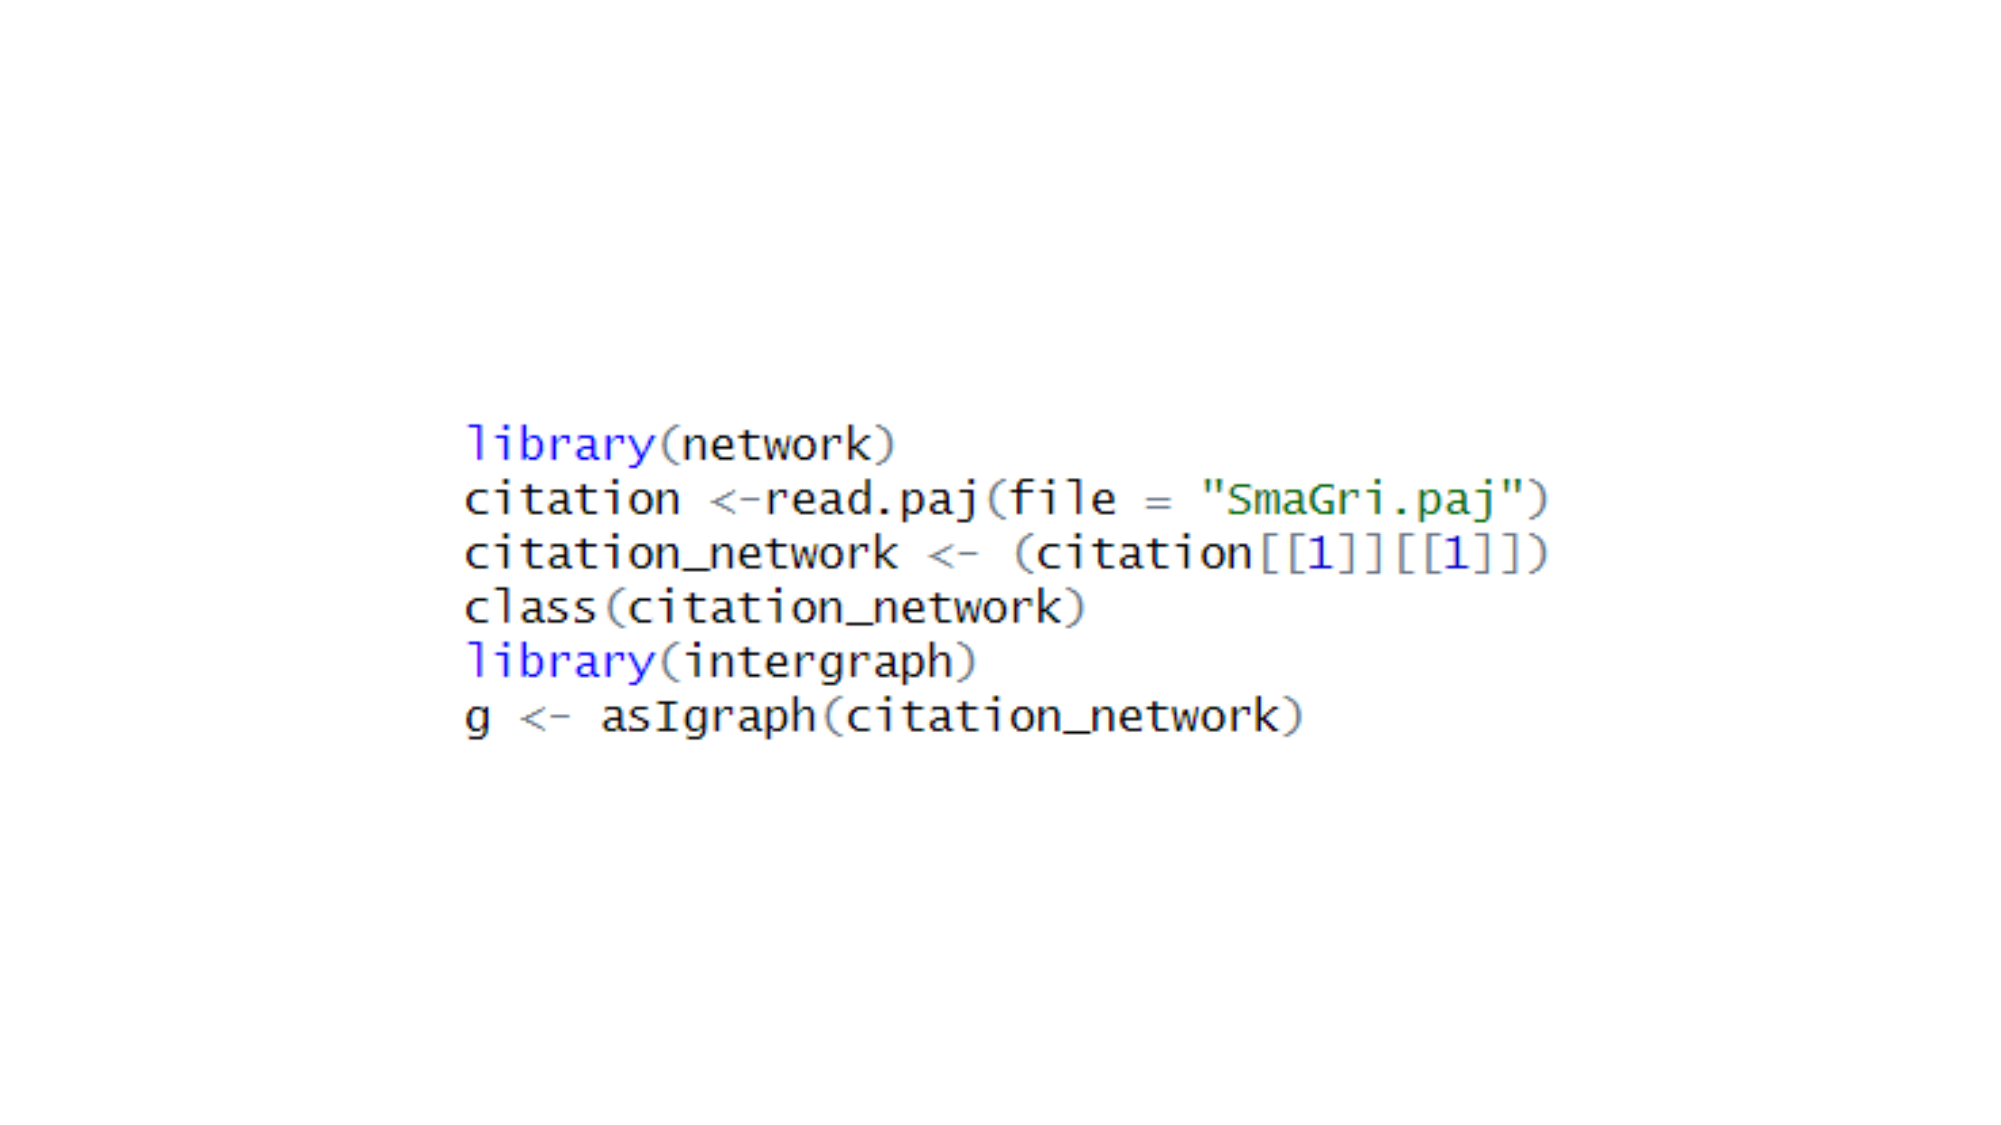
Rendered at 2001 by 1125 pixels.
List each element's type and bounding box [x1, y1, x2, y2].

list [405, 401, 1766, 865]
